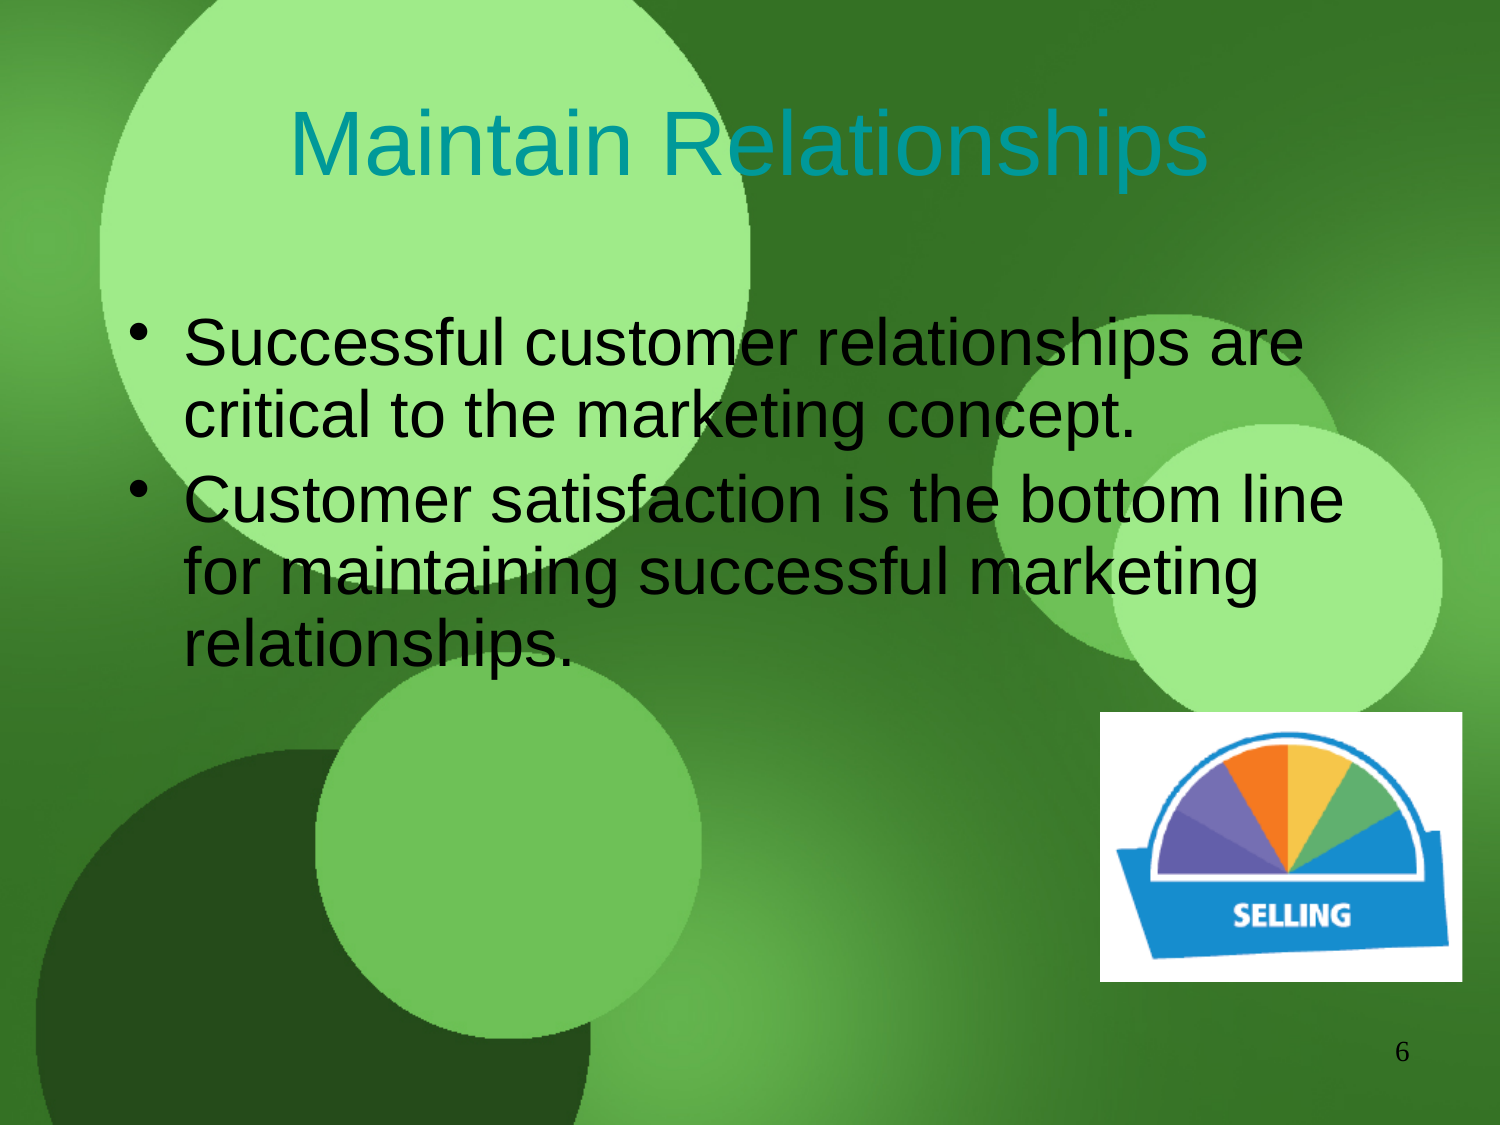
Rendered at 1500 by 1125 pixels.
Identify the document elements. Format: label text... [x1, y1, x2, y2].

list Successful customer relationships are critical to the marketing concept. Customer satisfaction is the bottom line for maintaining successful marketing relationships. [112, 299, 1388, 704]
title Maintain Relationships [74, 44, 1426, 233]
picture [0, 0, 1500, 1125]
slide_number 6 [1074, 1024, 1426, 1103]
